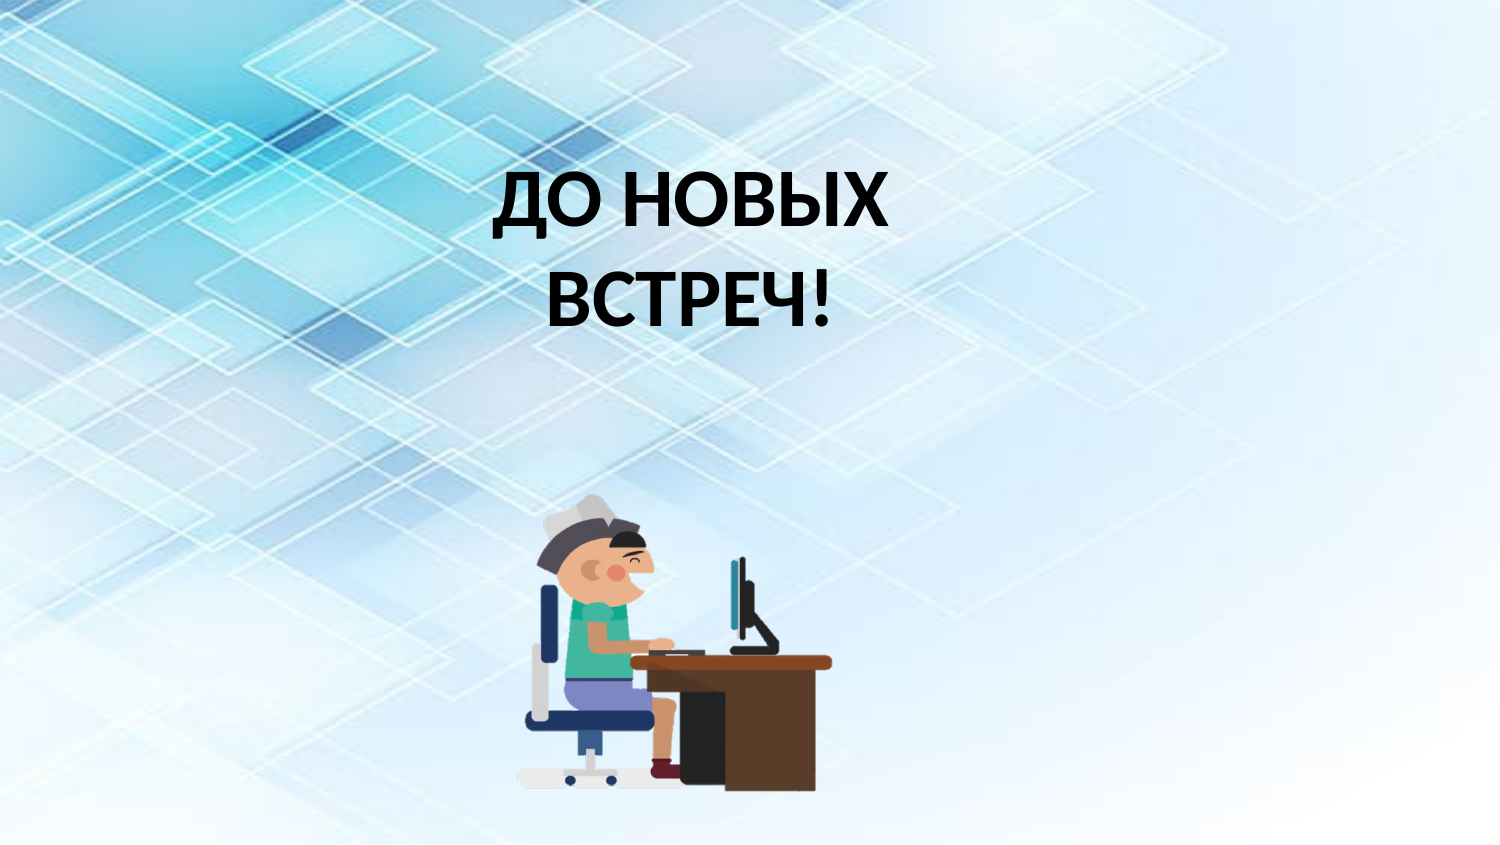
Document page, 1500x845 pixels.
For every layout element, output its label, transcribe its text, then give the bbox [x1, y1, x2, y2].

text_box ДО НОВЫХ ВСТРЕЧ! [330, 135, 1051, 343]
picture [0, 0, 1500, 844]
